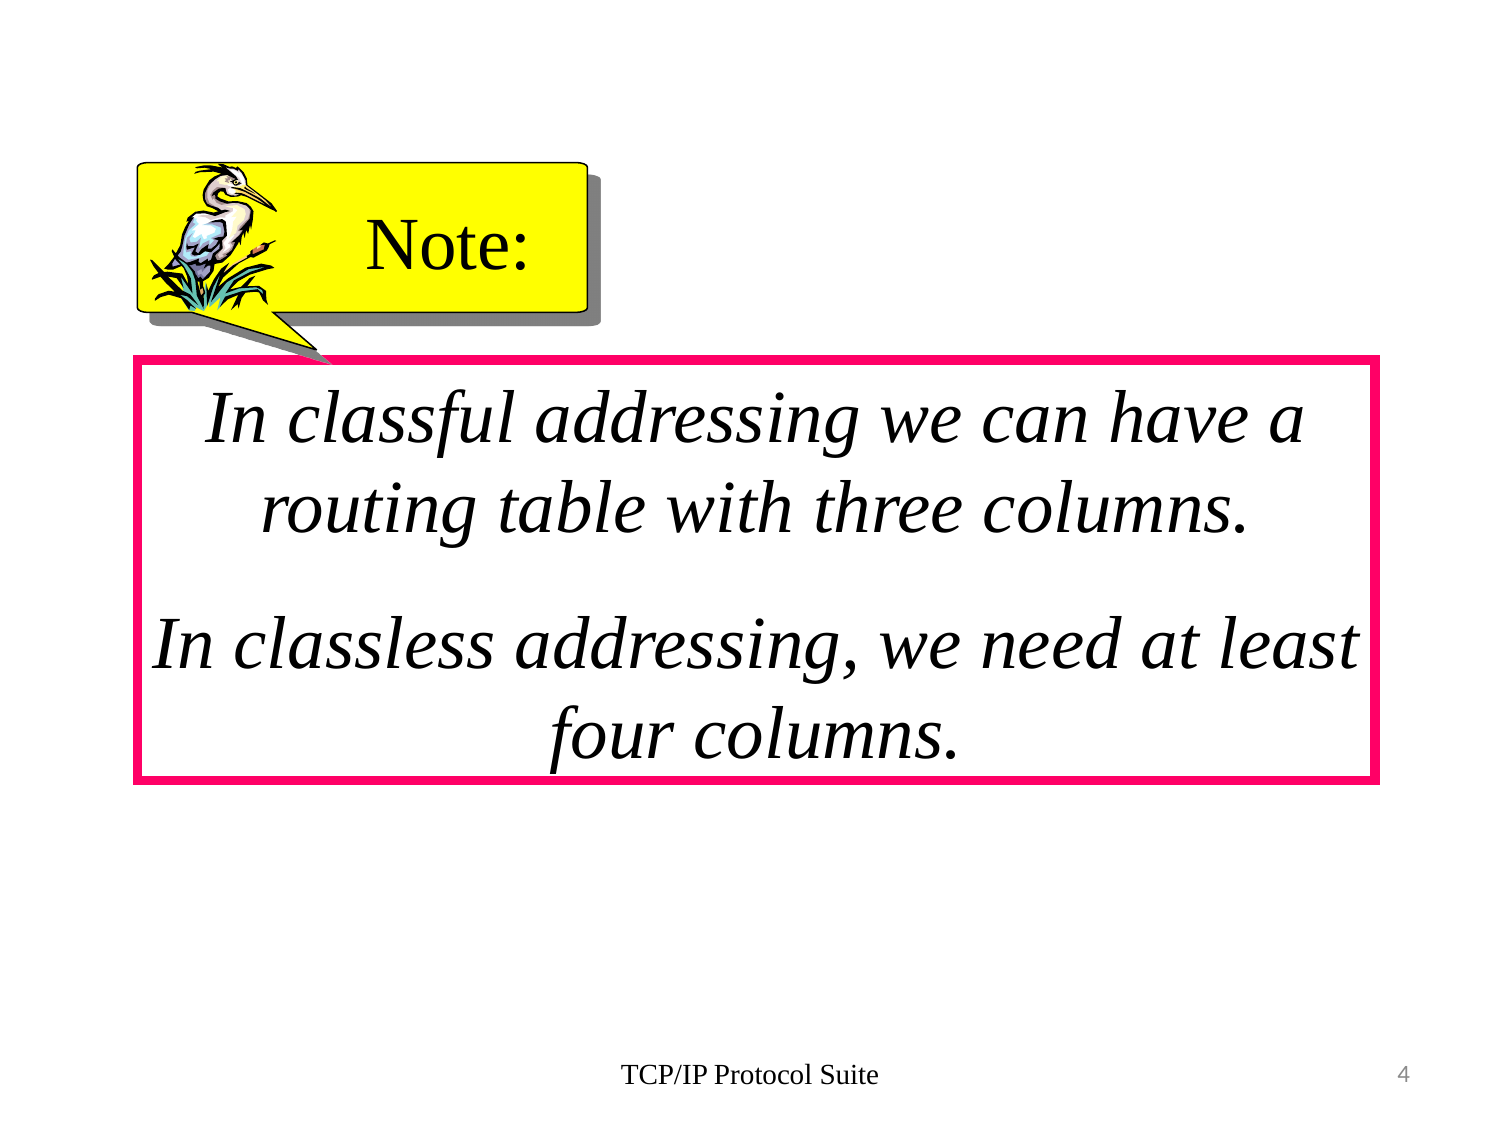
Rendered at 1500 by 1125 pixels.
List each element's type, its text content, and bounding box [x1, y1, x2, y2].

text_box [279, 162, 588, 313]
text_box [137, 162, 147, 313]
slide_number 4 [1074, 1042, 1425, 1103]
footer TCP/IP Protocol Suite [512, 1042, 988, 1103]
text_box [223, 318, 317, 350]
text_box In classful addressing we can have a routing table with three columns. In classless addressing, we need at least four columns. [137, 360, 1375, 781]
picture [149, 162, 279, 313]
text_box Note: [350, 187, 547, 293]
